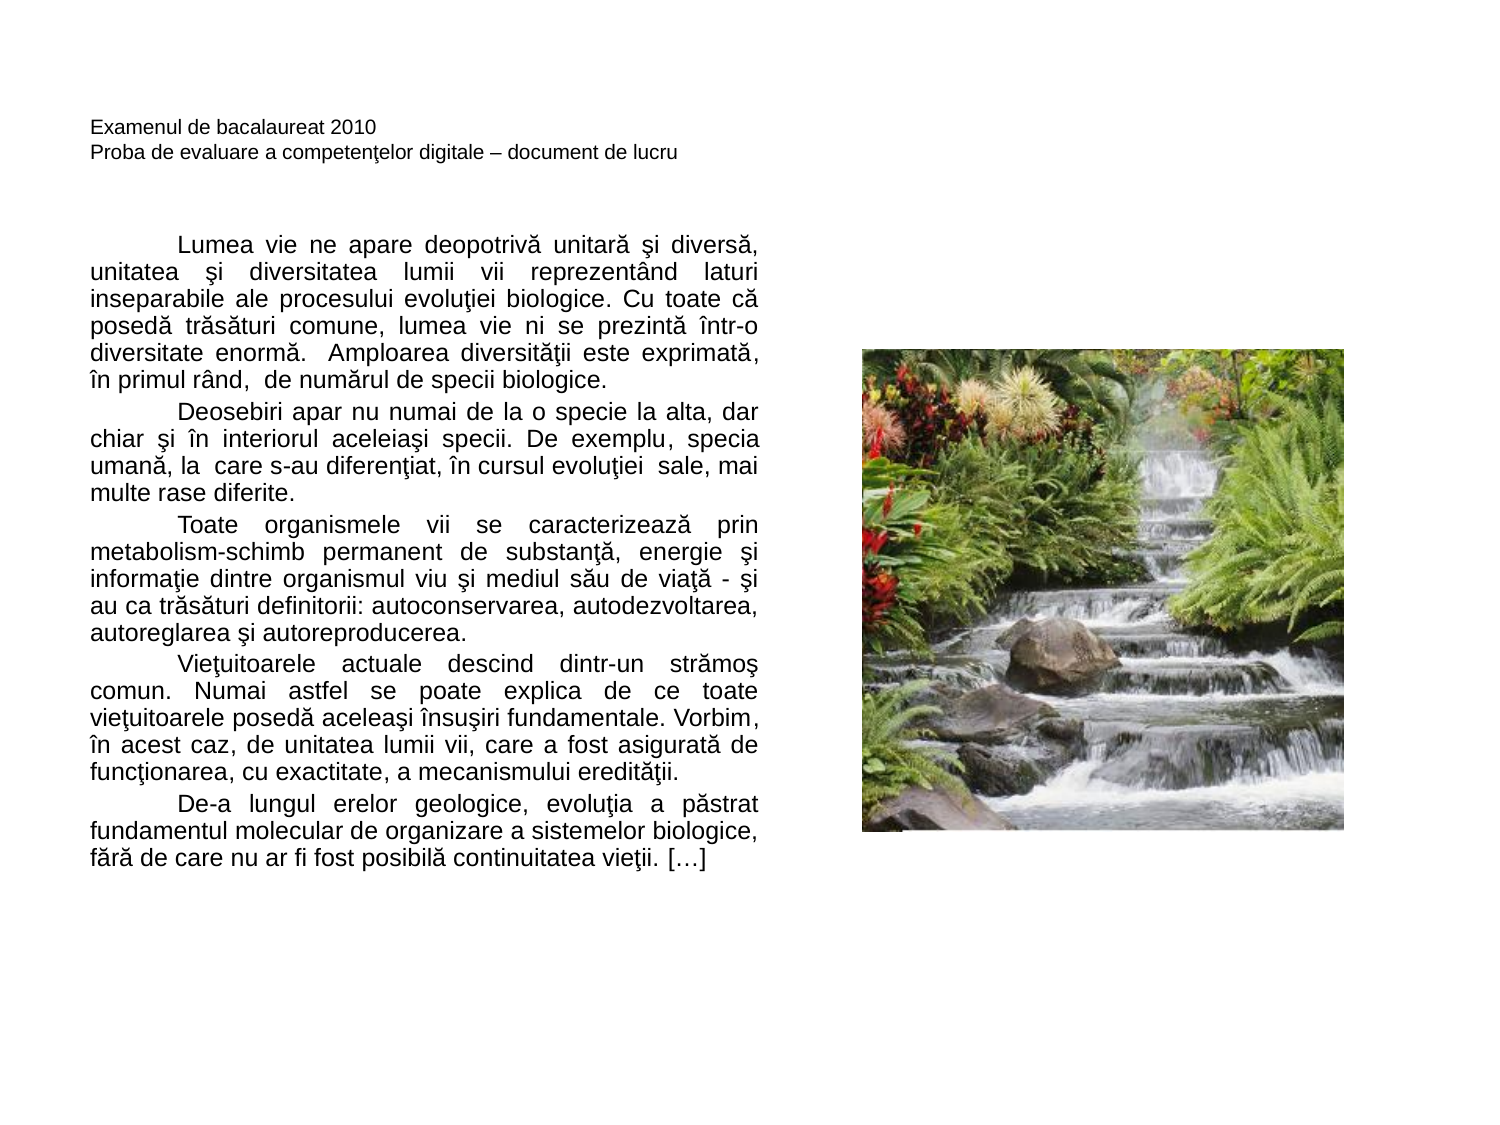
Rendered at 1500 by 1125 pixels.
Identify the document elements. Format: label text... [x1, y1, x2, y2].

title Examenul de bacalaureat 2010 Proba de evaluare a competenţelor digitale – document de lucru [74, 44, 1426, 233]
list Lumea vie ne apare deopotrivă unitară şi diversă, unitatea şi diversitatea lumii vii reprezentând laturi inseparabile ale procesului evoluţiei biologice. Cu toate că posedă trăsături comune, lumea vie ni se prezintă într-o diversitate enormă. Amploarea diversităţii este exprimată, în primul rând, de numărul de specii biologice. Deosebiri apar nu numai de la o specie la alta, dar chiar şi în interiorul aceleiaşi specii. De exemplu, specia umană, la care s-au diferenţiat, în cursul evoluţiei sale, mai multe rase diferite. Toate organismele vii se caracterizează prin metabolism-schimb permanent de substanţă, energie şi informaţie dintre organismul viu şi mediul său de viaţă - şi au ca trăsături definitorii: autoconservarea, autodezvoltarea, autoreglarea şi autoreproducerea. Vieţuitoarele actuale descind dintr-un strămoş comun. Numai astfel se poate explica de ce toate vieţuitoarele posedă aceleaşi însuşiri fundamentale. Vorbim, în acest caz, de unitatea lumii vii, care a fost asigurată de funcţionarea, cu exactitate, a mecanismului eredităţii. De-a lungul erelor geologice, evoluţia a păstrat fundamentul molecular de organizare a sistemelor biologice, fără de care nu ar fi fost posibilă continuitatea vieţii. […] [74, 224, 776, 1038]
picture [862, 349, 1344, 832]
